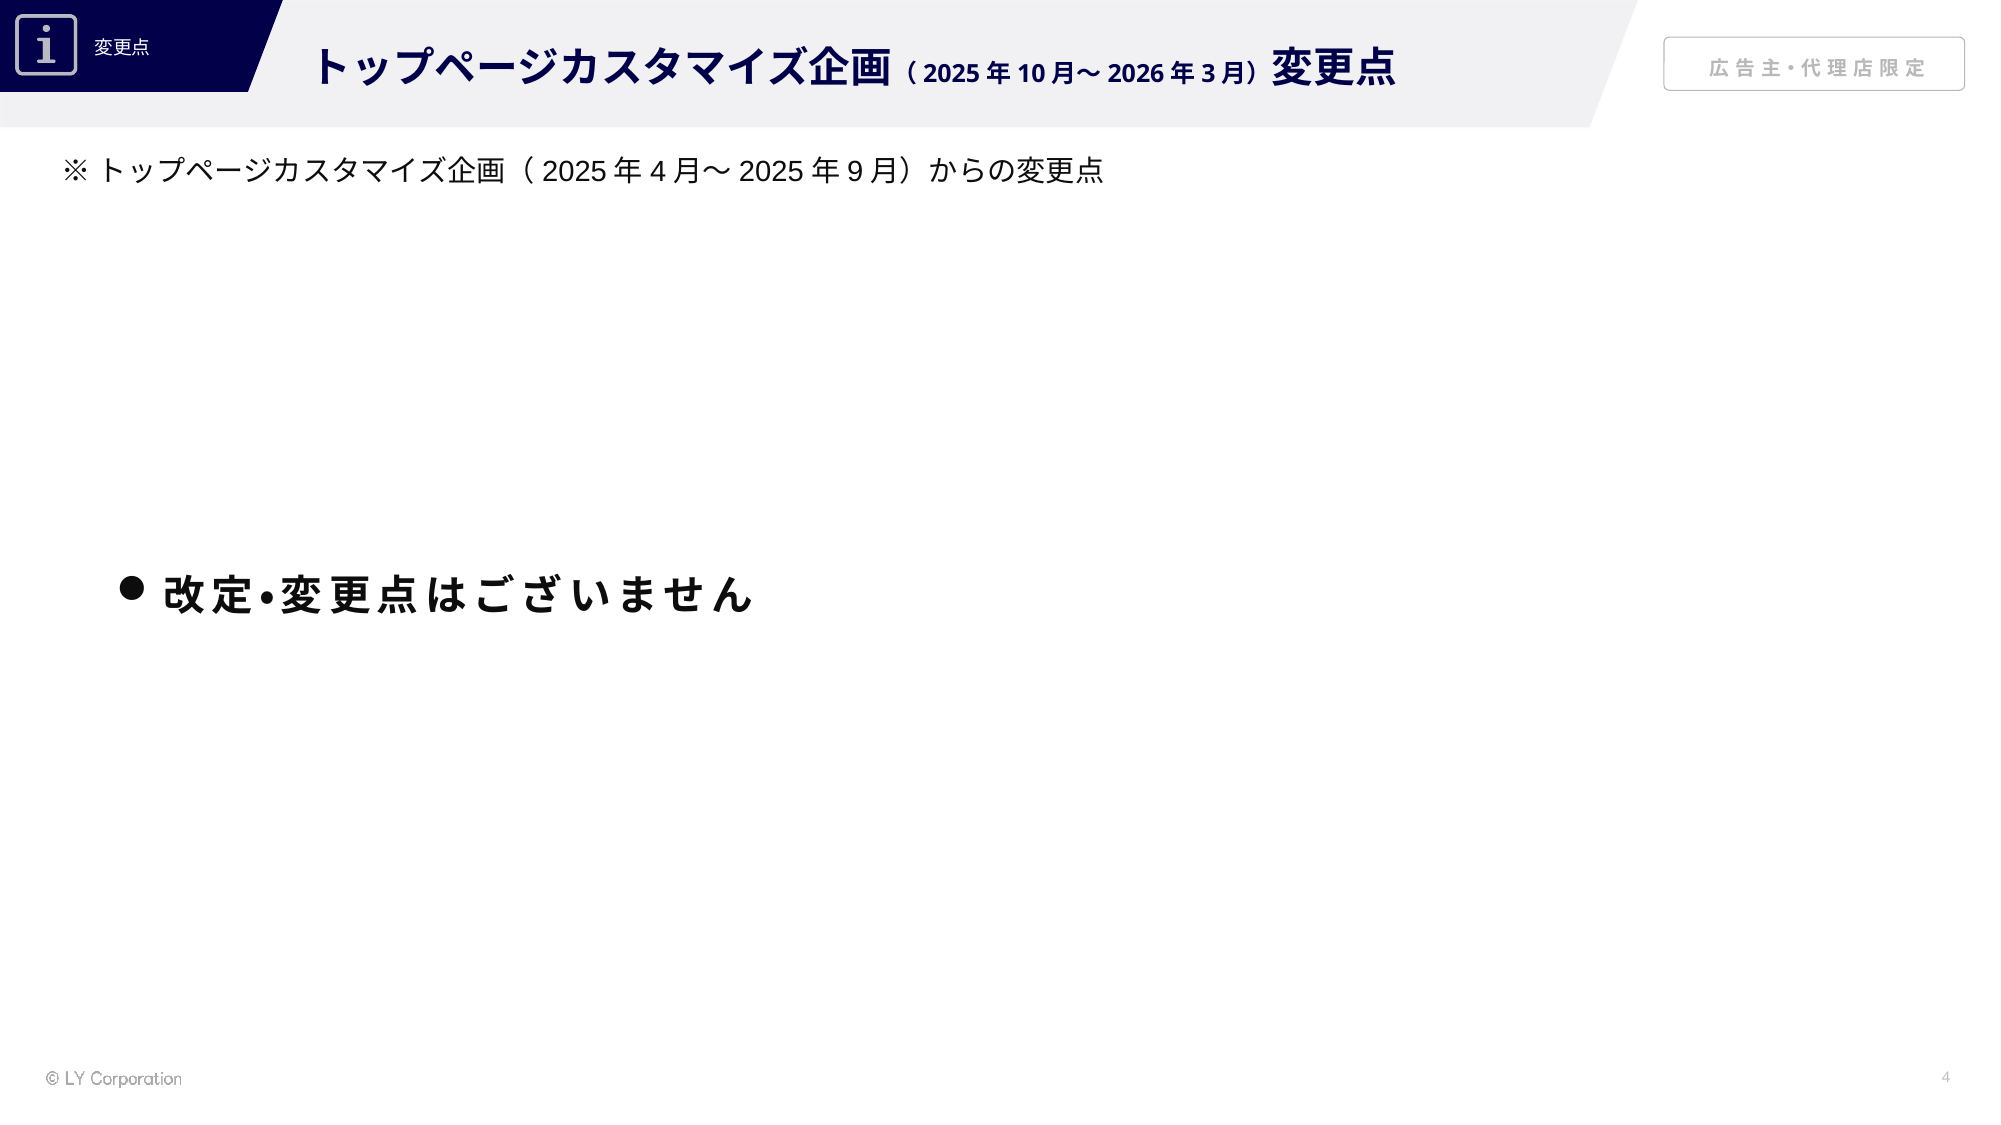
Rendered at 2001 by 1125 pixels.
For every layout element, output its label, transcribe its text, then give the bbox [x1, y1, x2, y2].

picture [46, 1071, 181, 1088]
text_box 改定・変更点はございません [115, 567, 1760, 620]
list トップページカスタマイズ企画（2025年10月～2026年3月）変更点 [309, 41, 1645, 97]
text_box ※トップページカスタマイズ企画（2025年4月～2025年9月）からの変更点 [46, 149, 1854, 279]
